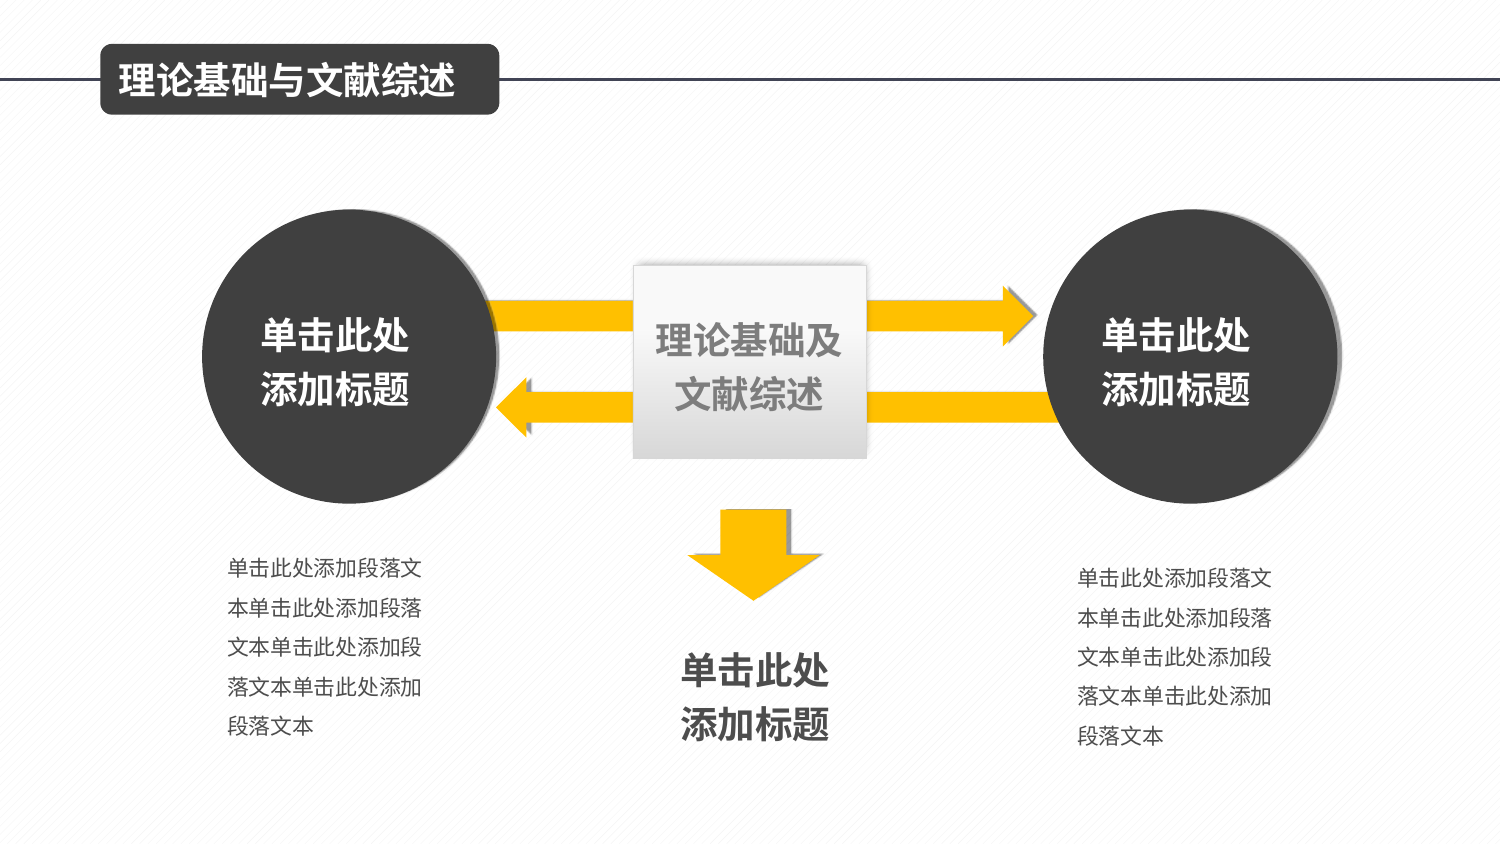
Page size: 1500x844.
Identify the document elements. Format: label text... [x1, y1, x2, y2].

text_box [496, 377, 632, 438]
text_box 单击此处添加标题 [202, 209, 497, 504]
text_box 单击此处添加标题 [665, 630, 850, 754]
text_box [492, 300, 632, 332]
text_box [872, 392, 1058, 423]
text_box 单击此处添加段落文本单击此处添加段落文本单击此处添加段落文本单击此处添加段落文本 [212, 534, 456, 746]
text_box 理论基础及文献综述 [632, 265, 866, 459]
text_box [687, 509, 820, 601]
text_box 单击此处添加段落文本单击此处添加段落文本单击此处添加段落文本单击此处添加段落文本 [1062, 544, 1306, 756]
text_box 单击此处添加标题 [1043, 209, 1338, 504]
text_box 理论基础与文献综述 [98, 41, 502, 78]
text_box [872, 285, 1034, 347]
text_box 理论基础与文献综述 [98, 87, 502, 117]
